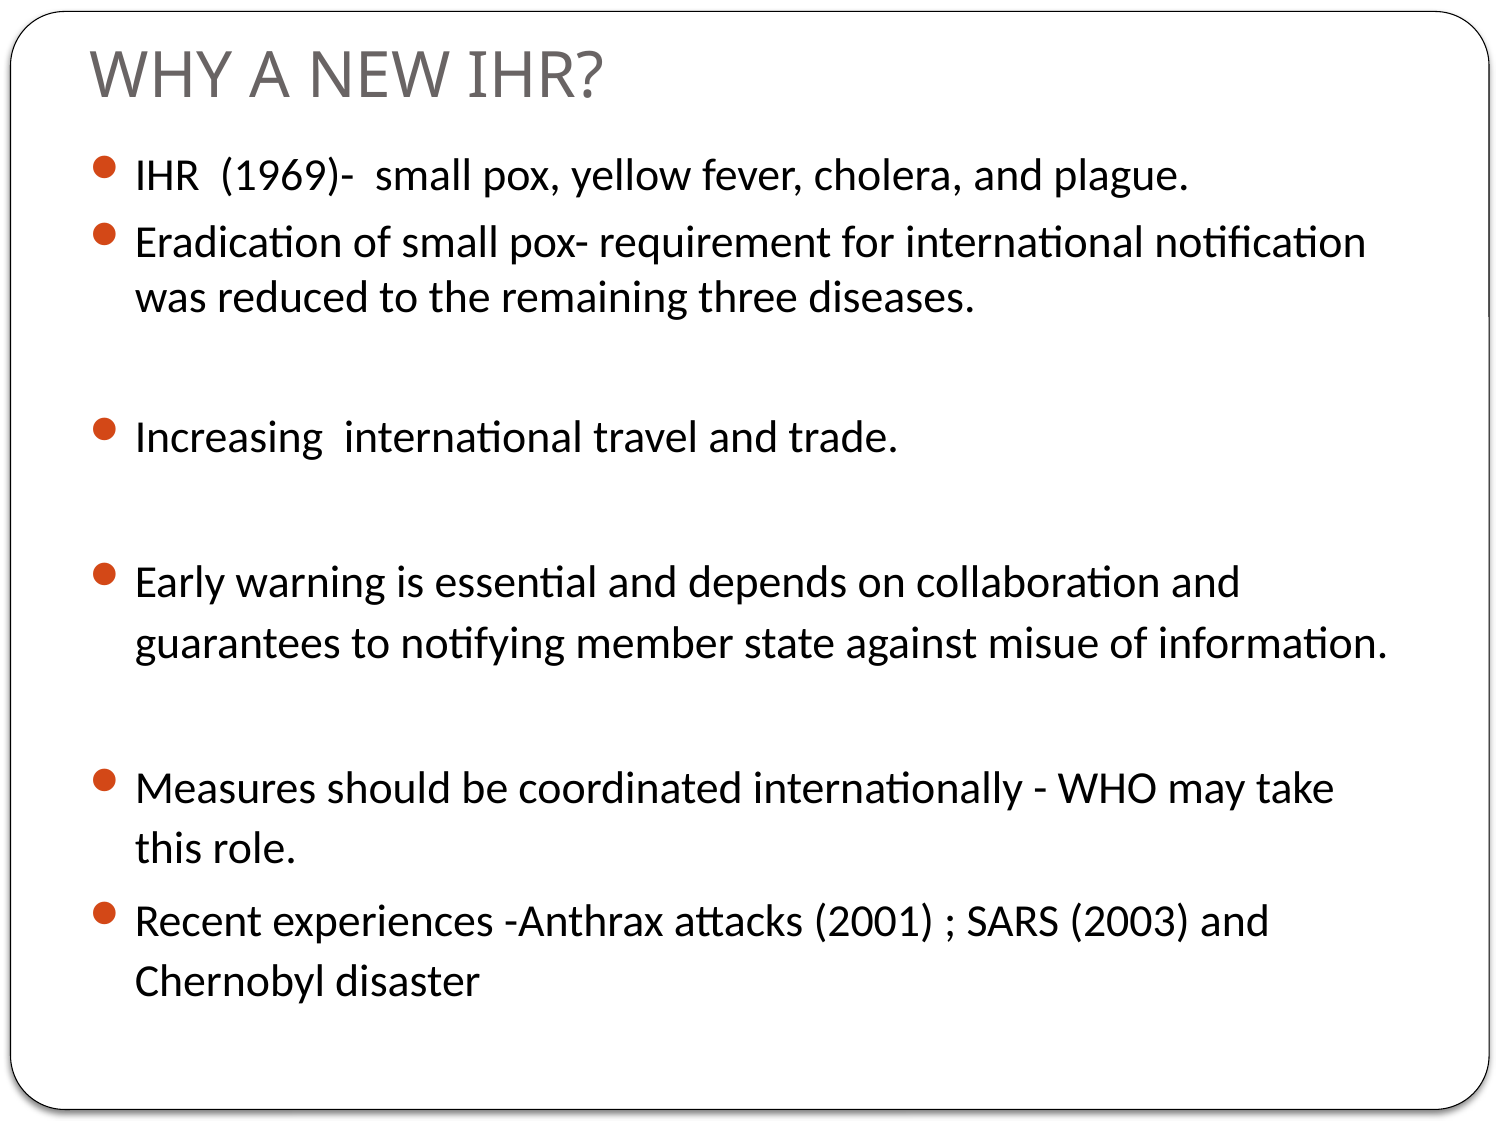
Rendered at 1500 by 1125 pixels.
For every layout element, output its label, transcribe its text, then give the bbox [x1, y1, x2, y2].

list IHR (1969)- small pox, yellow fever, cholera, and plague. Eradication of small pox- requirement for international notification was reduced to the remaining three diseases. Increasing international travel and trade. Early warning is essential and depends on collaboration and guarantees to notifying member state against misue of information. Measures should be coordinated internationally - WHO may take this role. Recent experiences -Anthrax attacks (2001) ; SARS (2003) and Chernobyl disaster [75, 137, 1425, 1050]
title WHY A NEW IHR? [75, 24, 1425, 125]
